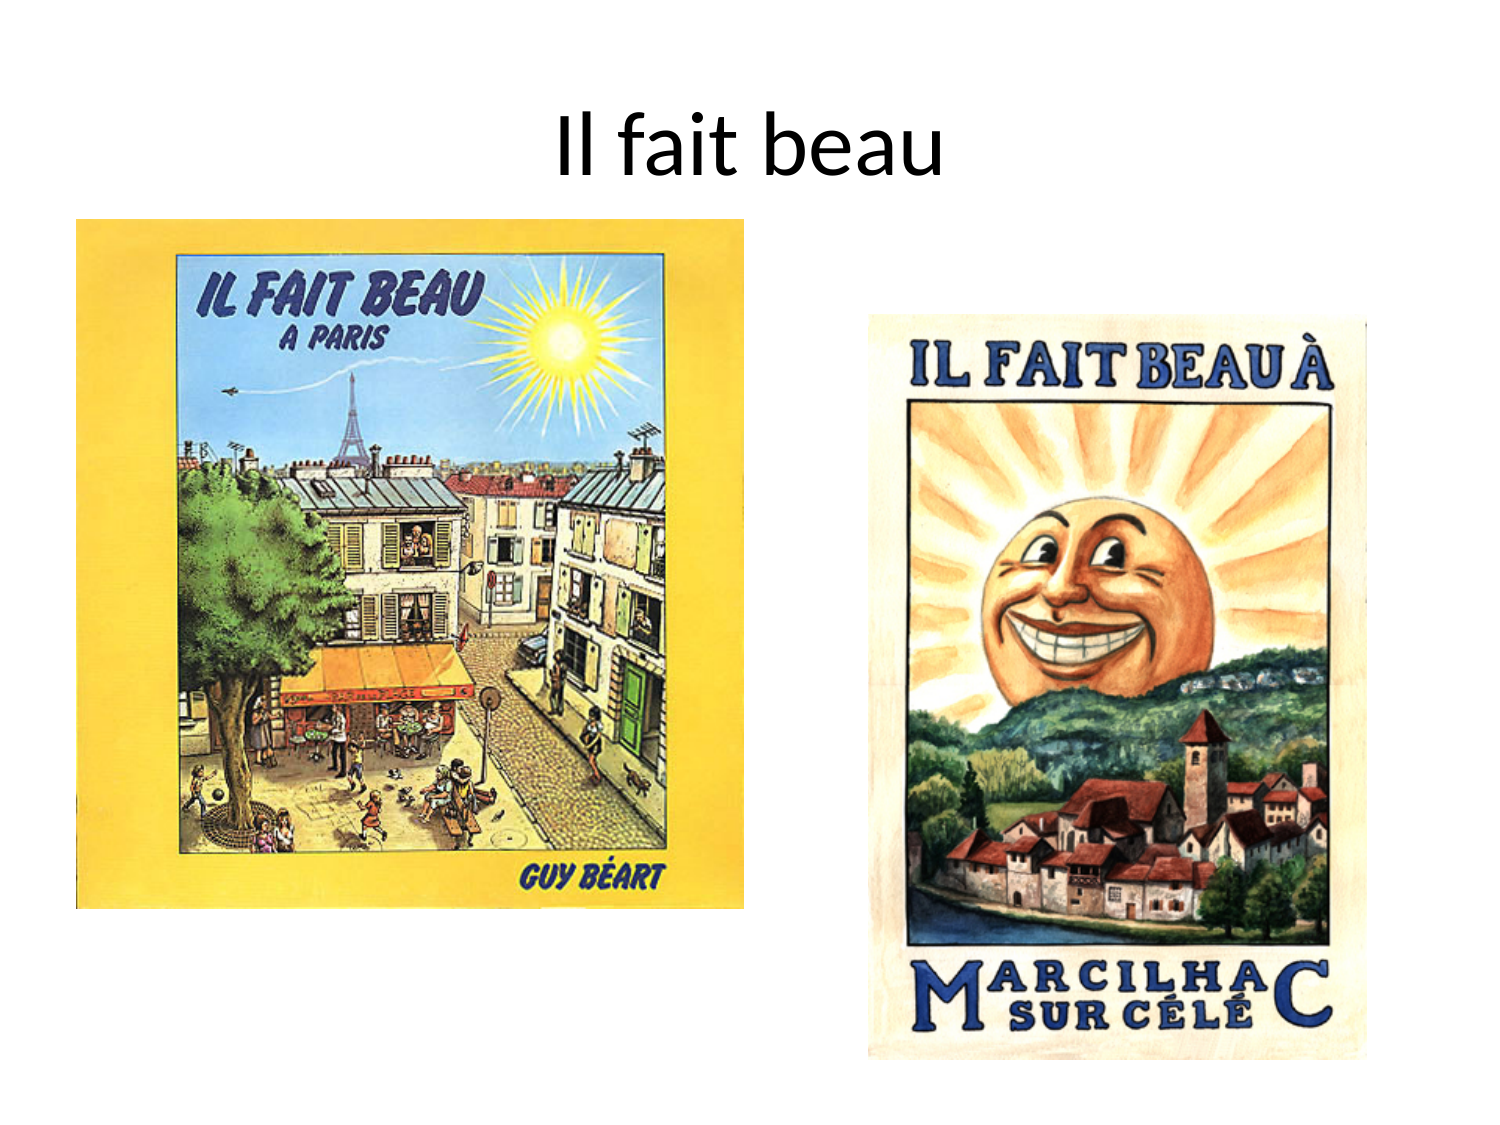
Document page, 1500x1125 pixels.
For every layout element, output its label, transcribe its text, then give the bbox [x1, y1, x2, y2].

picture [76, 219, 745, 910]
title Il fait beau [75, 45, 1425, 233]
picture [867, 314, 1367, 1061]
